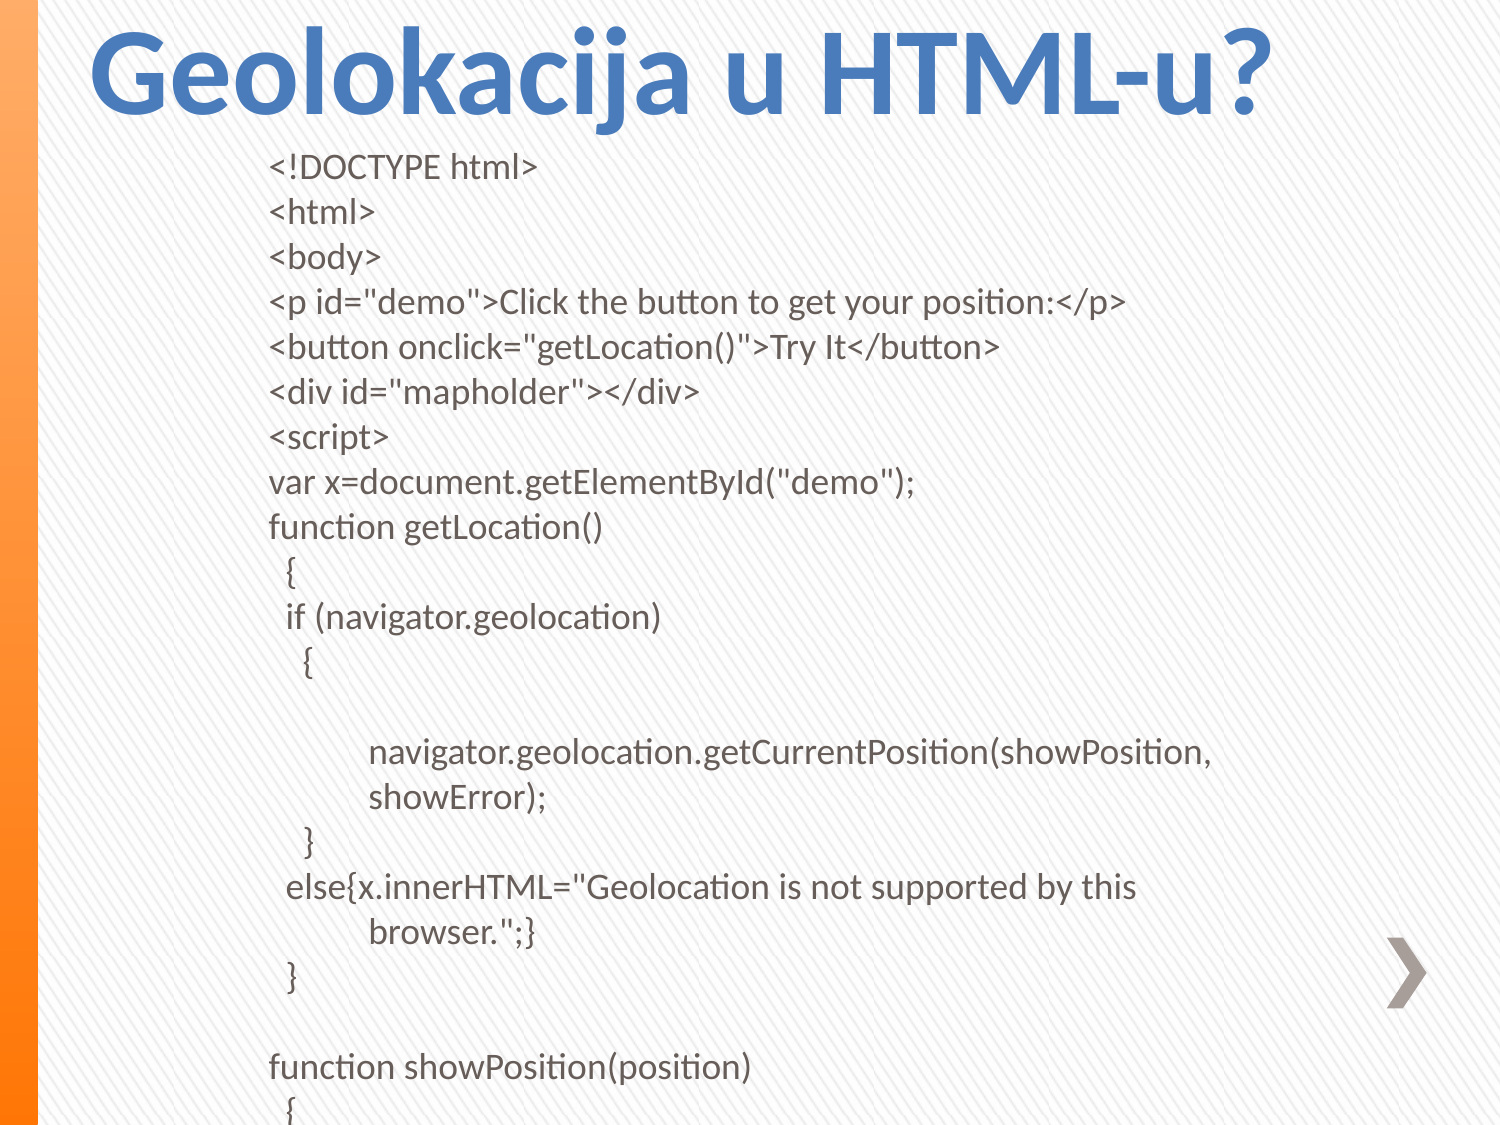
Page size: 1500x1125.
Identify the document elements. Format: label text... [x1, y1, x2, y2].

title Geolokacija u HTML-u? [75, 0, 1425, 148]
list <!DOCTYPE html> <html> <body> <p id="demo">Click the button to get your position:</p> <button onclick="getLocation()">Try It</button> <div id="mapholder"></div> <script> var x=document.getElementById("demo"); function getLocation() { if (navigator.geolocation) { navigator.geolocation.getCurrentPosition(showPosition,showError); } else{x.innerHTML="Geolocation is not supported by this browser.";} } function showPosition(position) { var latlon=position.coords.latitude+","+position.coords.longitude; var img_url="http://maps.googleapis.com/maps/api/staticmap?center=" +latlon+"&zoom=14&size=400x300&sensor=false"; document.getElementById("mapholder").innerHTML="<img src='"+img_url+"'>"; } function showError(error) { switch(error.code) { case error.PERMISSION_DENIED: x.innerHTML="User denied the request for Geolocation." break; case error.POSITION_UNAVAILABLE: x.innerHTML="Location information is unavailable." break; case error.TIMEOUT: x.innerHTML="The request to get user location timed out." break; case error.UNKNOWN_ERROR: x.innerHTML="An unknown error occurred." break; } } </script> </body> </html> [253, 133, 1232, 799]
